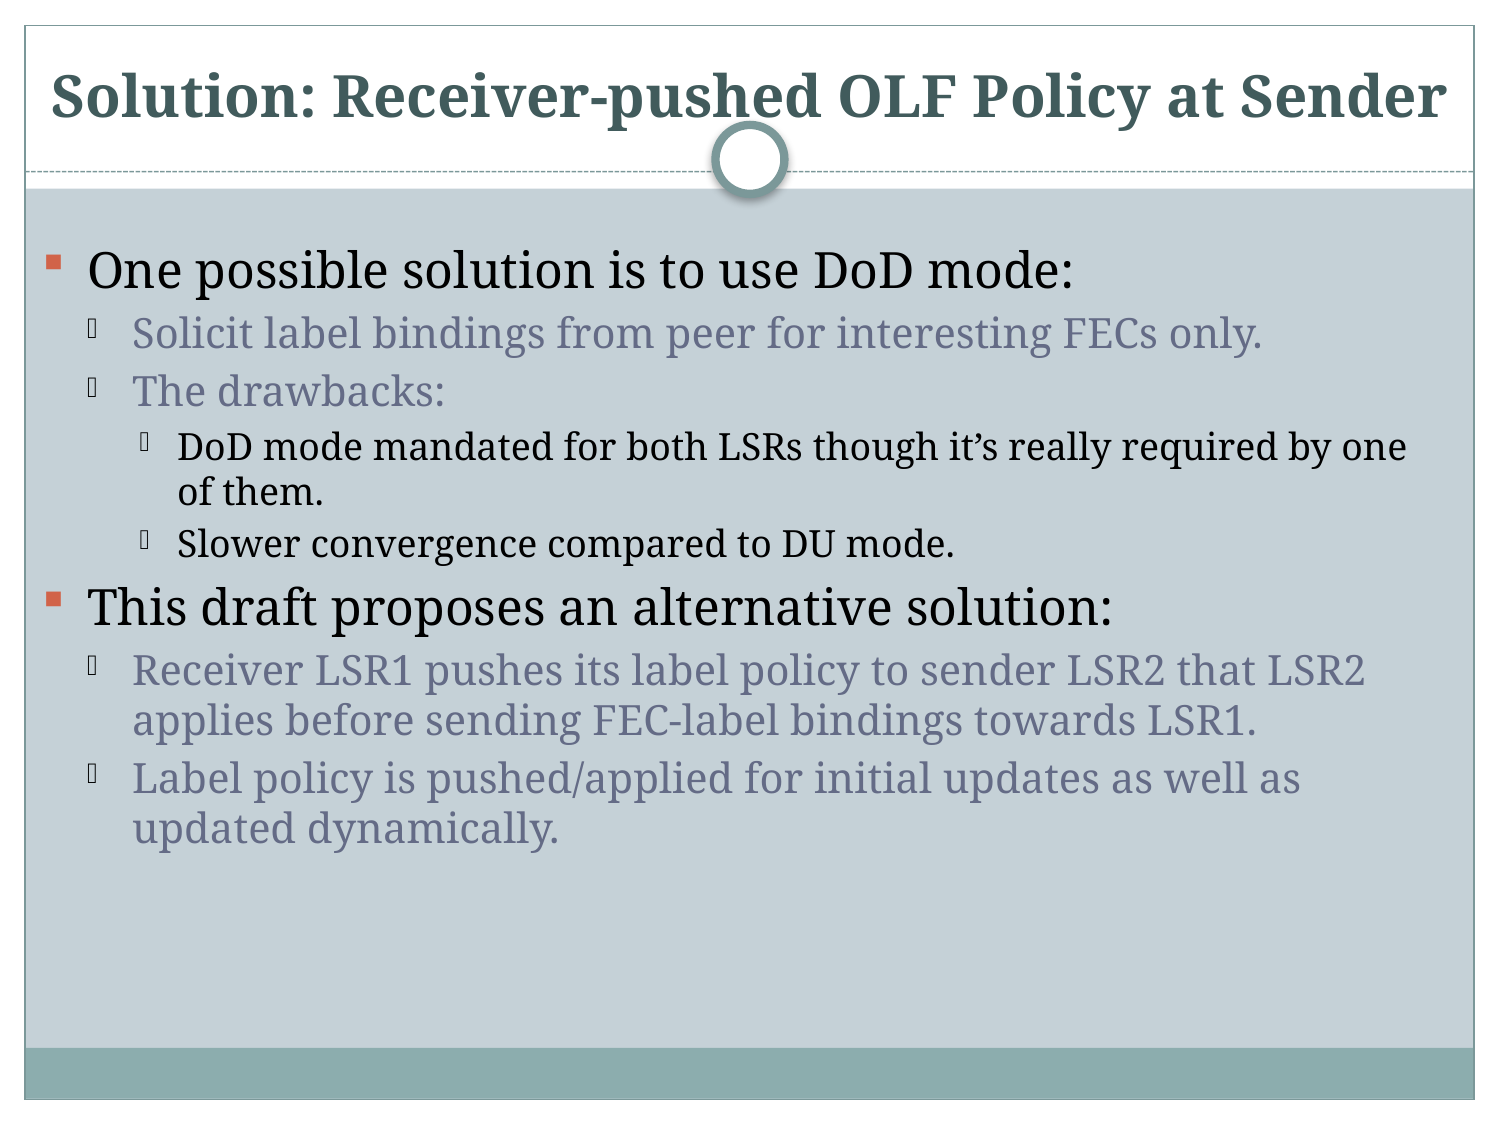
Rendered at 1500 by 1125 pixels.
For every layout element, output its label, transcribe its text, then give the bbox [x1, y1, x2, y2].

list One possible solution is to use DoD mode: Solicit label bindings from peer for interesting FECs only. The drawbacks: DoD mode mandated for both LSRs though it’s really required by one of them. Slower convergence compared to DU mode. This draft proposes an alternative solution: Receiver LSR1 pushes its label policy to sender LSR2 that LSR2 applies before sending FEC-label bindings towards LSR1. Label policy is pushed/applied for initial updates as well as updated dynamically. [27, 231, 1462, 1087]
title Solution: Receiver-pushed OLF Policy at Sender [0, 12, 1500, 137]
